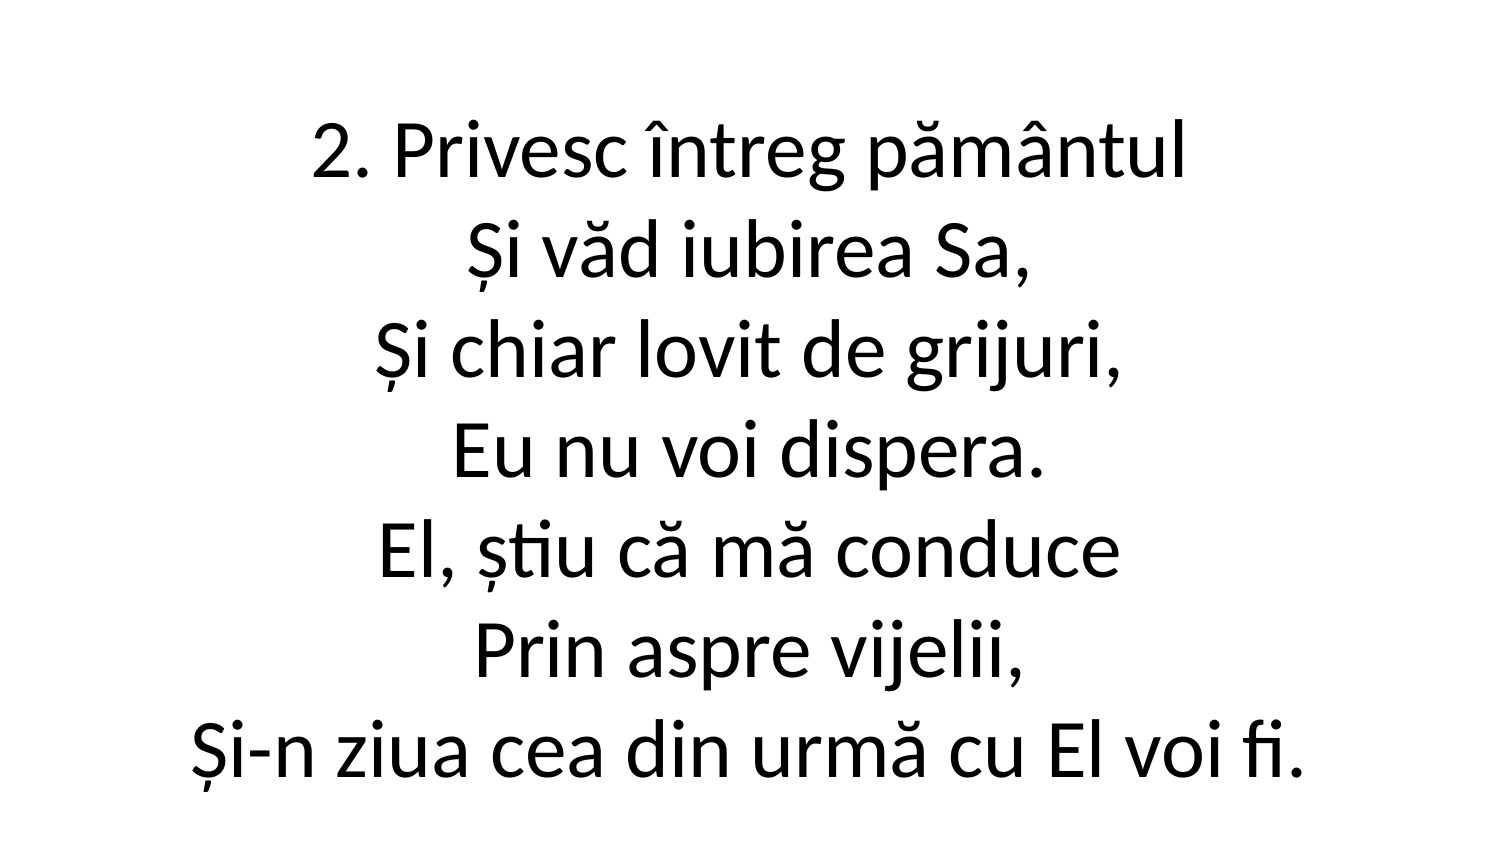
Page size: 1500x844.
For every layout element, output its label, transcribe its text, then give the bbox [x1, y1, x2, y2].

text_box 2. Privesc întreg pământul Și văd iubirea Sa, Și chiar lovit de grijuri, Eu nu voi dispera. El, știu că mă conduce Prin aspre vijelii, Și-n ziua cea din urmă cu El voi fi. [175, 42, 1324, 802]
